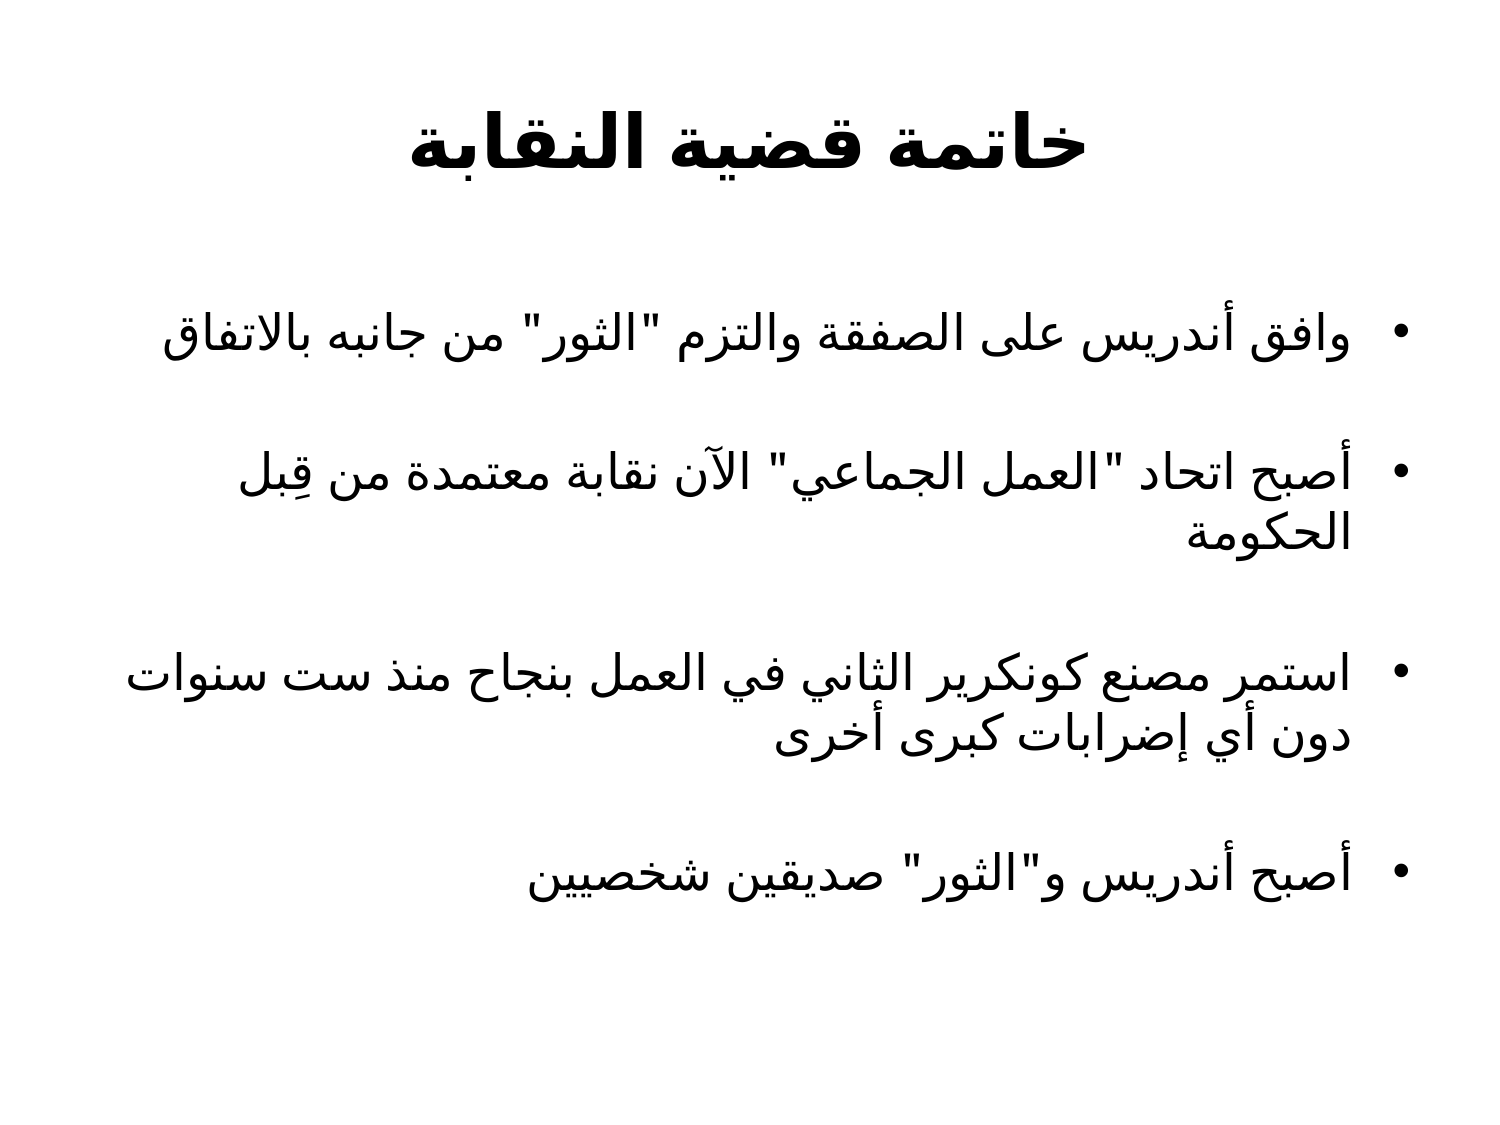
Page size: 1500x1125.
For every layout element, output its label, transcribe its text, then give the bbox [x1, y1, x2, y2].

list وافق أندريس على الصفقة والتزم "الثور" من جانبه بالاتفاق أصبح اتحاد "العمل الجماعي" الآن نقابة معتمدة من قِبل الحكومة استمر مصنع كونكرير الثاني في العمل بنجاح منذ ست سنوات دون أي إضرابات كبرى أخرى أصبح أندريس و"الثور" صديقين شخصيين [75, 292, 1425, 1035]
title خاتمة قضية النقابة [75, 45, 1425, 233]
